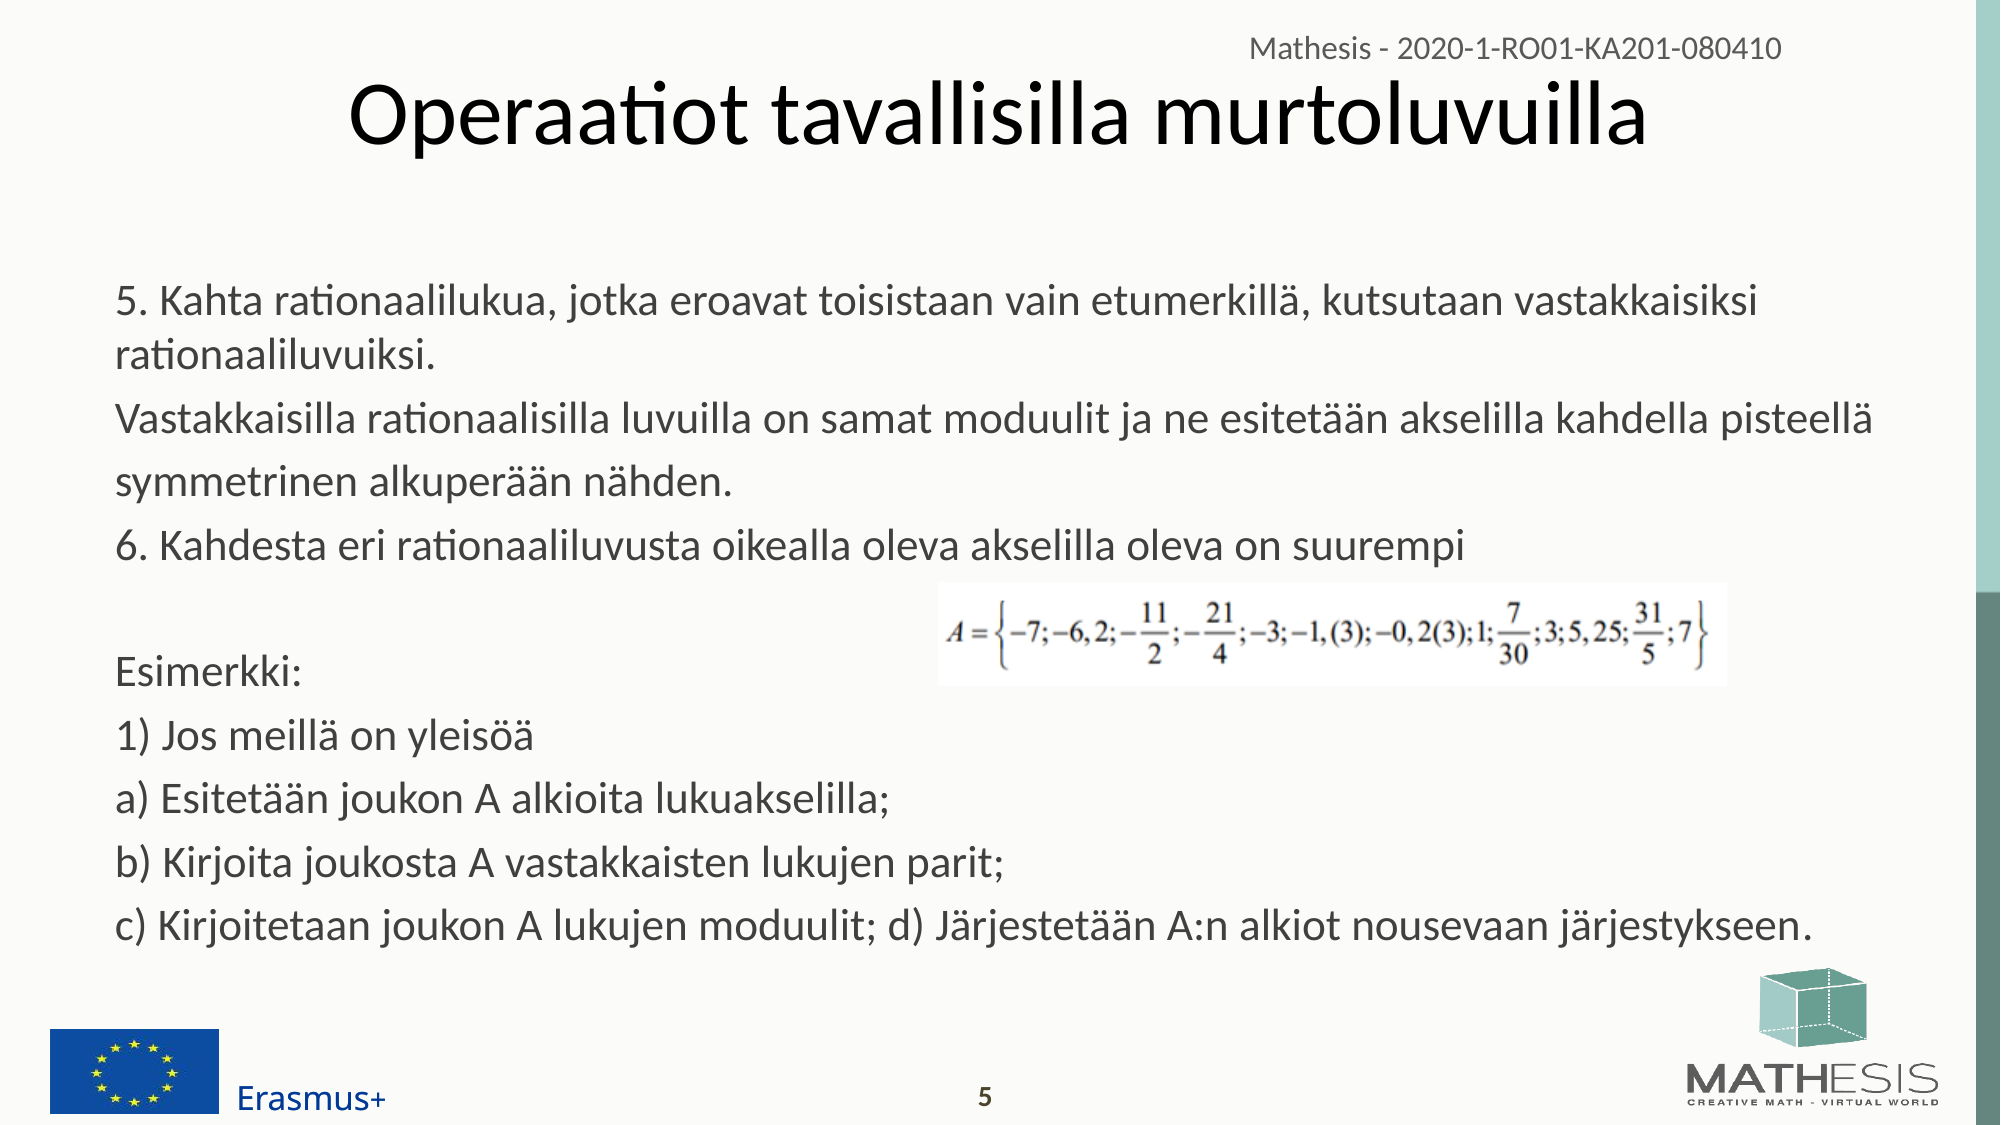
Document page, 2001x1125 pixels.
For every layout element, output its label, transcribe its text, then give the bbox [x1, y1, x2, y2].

title Operaatiot tavallisilla murtoluvuilla [99, 45, 1900, 233]
picture [938, 581, 1727, 686]
picture [50, 1029, 219, 1114]
list 5. Kahta rationaalilukua, jotka eroavat toisistaan ​​vain etumerkillä, kutsutaan vastakkaisiksi rationaaliluvuiksi. Vastakkaisilla rationaalisilla luvuilla on samat moduulit ja ne esitetään akselilla kahdella pisteellä symmetrinen alkuperään nähden. 6. Kahdesta eri rationaaliluvusta oikealla oleva akselilla oleva on suurempi Esimerkki: 1) Jos meillä on yleisöä a) Esitetään joukon A alkioita lukuakselilla; b) Kirjoita joukosta A vastakkaisten lukujen parit; c) Kirjoitetaan joukon A lukujen moduulit; d) Järjestetään A:n alkiot nousevaan järjestykseen. [99, 262, 1900, 1005]
